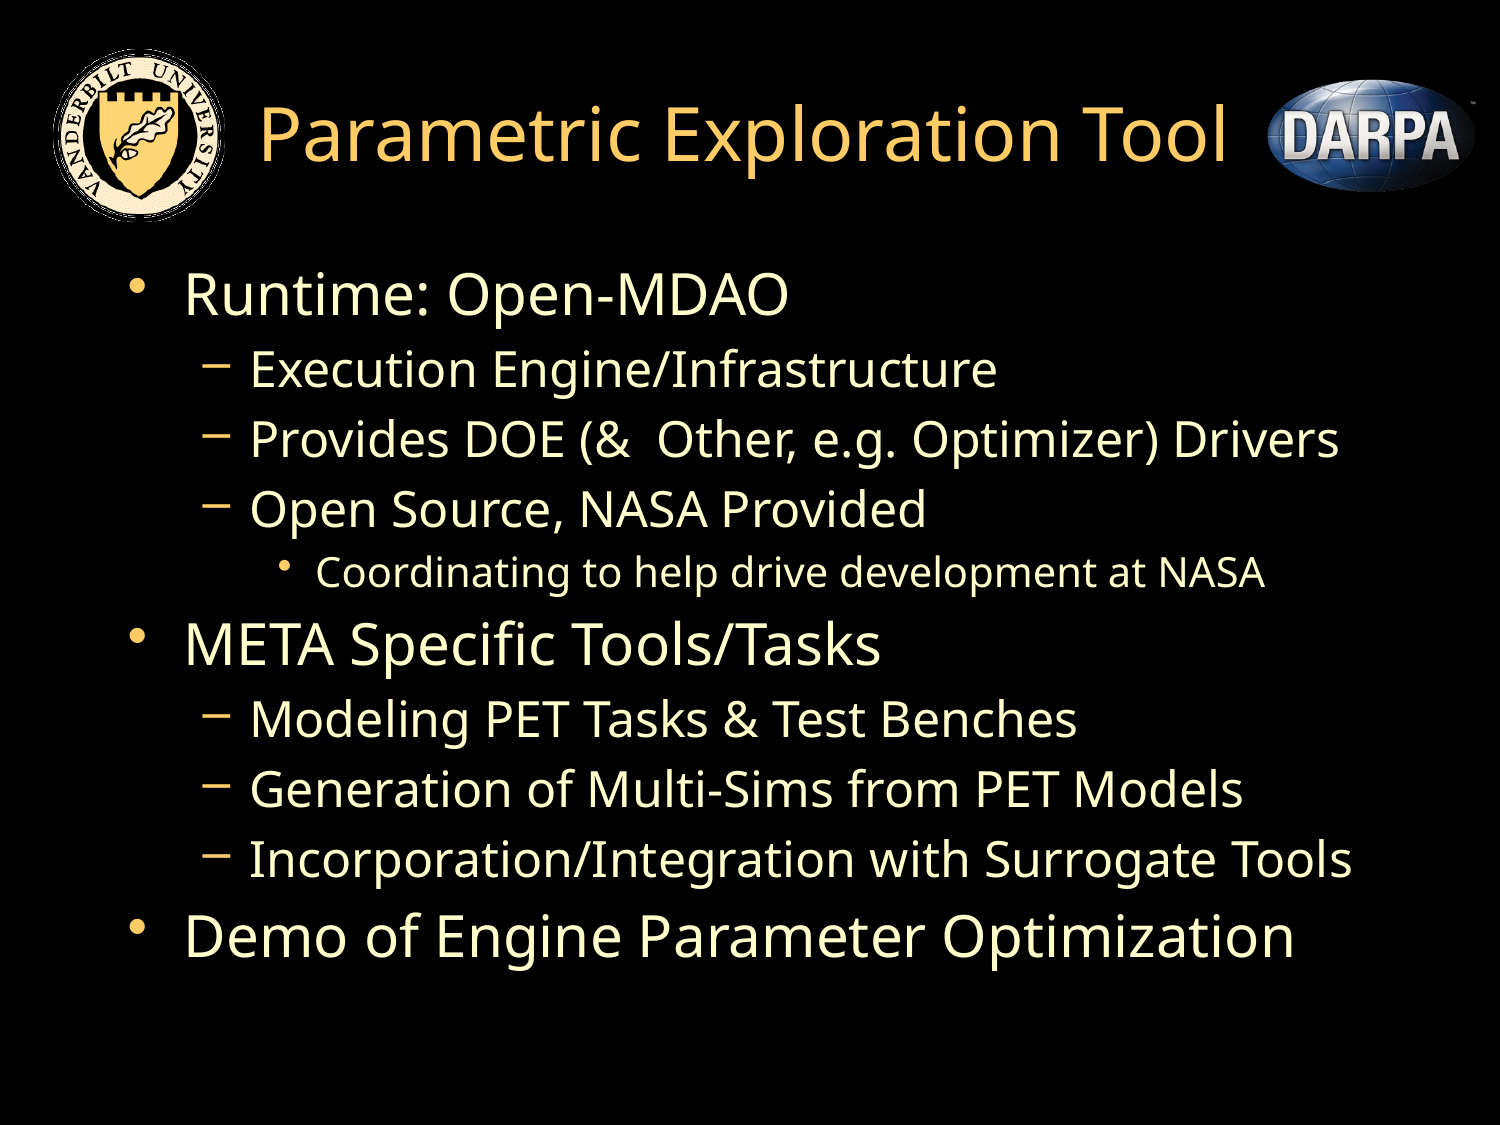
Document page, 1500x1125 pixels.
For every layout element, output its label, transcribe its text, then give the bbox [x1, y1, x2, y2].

list Runtime: Open-MDAO Execution Engine/Infrastructure Provides DOE (& Other, e.g. Optimizer) Drivers Open Source, NASA Provided Coordinating to help drive development at NASA META Specific Tools/Tasks Modeling PET Tasks & Test Benches Generation of Multi-Sims from PET Models Incorporation/Integration with Surrogate Tools Demo of Engine Parameter Optimization [112, 249, 1388, 1013]
picture [53, 49, 225, 222]
picture [1264, 77, 1478, 194]
title Parametric Exploration Tool [224, 62, 1263, 201]
